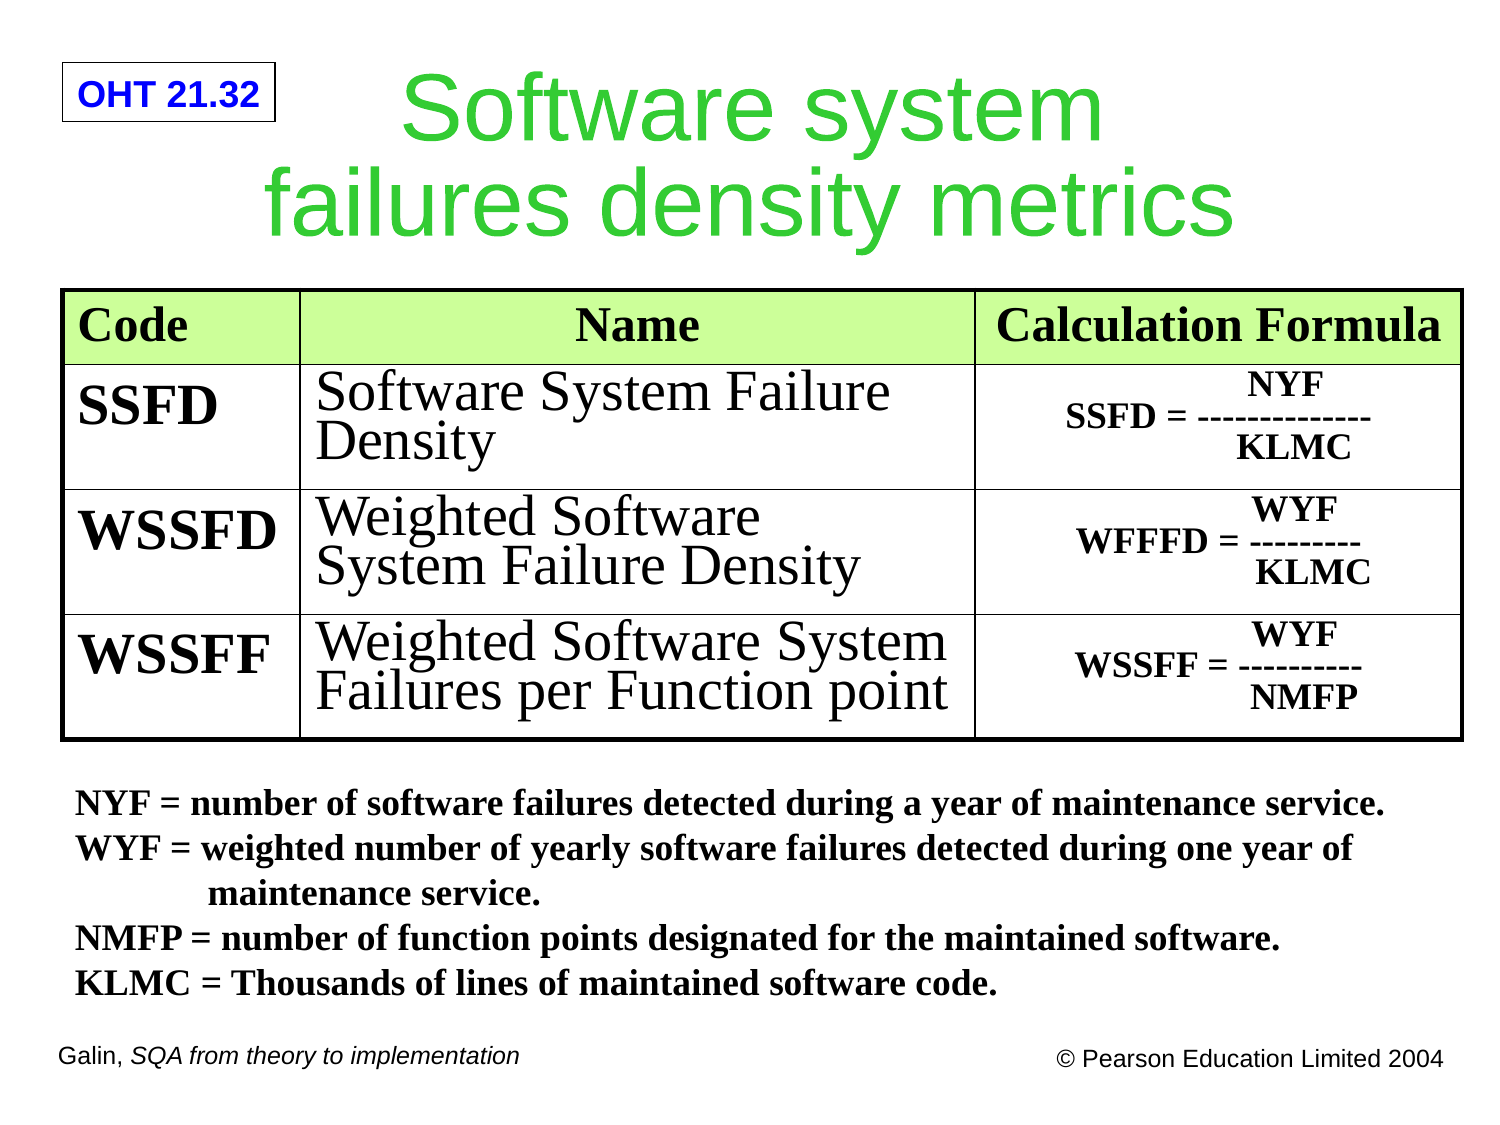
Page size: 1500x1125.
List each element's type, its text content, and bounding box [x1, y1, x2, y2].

table_header Name [301, 292, 974, 364]
table_cell Weighted Software System Failures per Function point [301, 615, 974, 737]
table_cell WYF WFFFD = --------- KLMC [976, 490, 1460, 614]
table_cell WSSFF [65, 615, 299, 737]
table_cell NYF SSFD = -------------- KLMC [976, 365, 1460, 489]
table_cell Weighted Software System Failure Density [301, 490, 974, 614]
table_header Code [65, 292, 299, 364]
table_cell WYF WSSFF = ---------- NMFP [976, 615, 1460, 737]
table_header Calculation Formula [976, 292, 1460, 364]
table_cell WSSFD [65, 490, 299, 614]
table_cell Software System Failure Density [301, 365, 974, 489]
table_cell SSFD [65, 365, 299, 489]
text_box NYF = number of software failures detected during a year of maintenance service. WYF = weighted number of yearly software failures detected during one year of maintenance service. NMFP = number of function points designated for the maintained software. KLMC = Thousands of lines of maintained software code. [60, 771, 1447, 1011]
